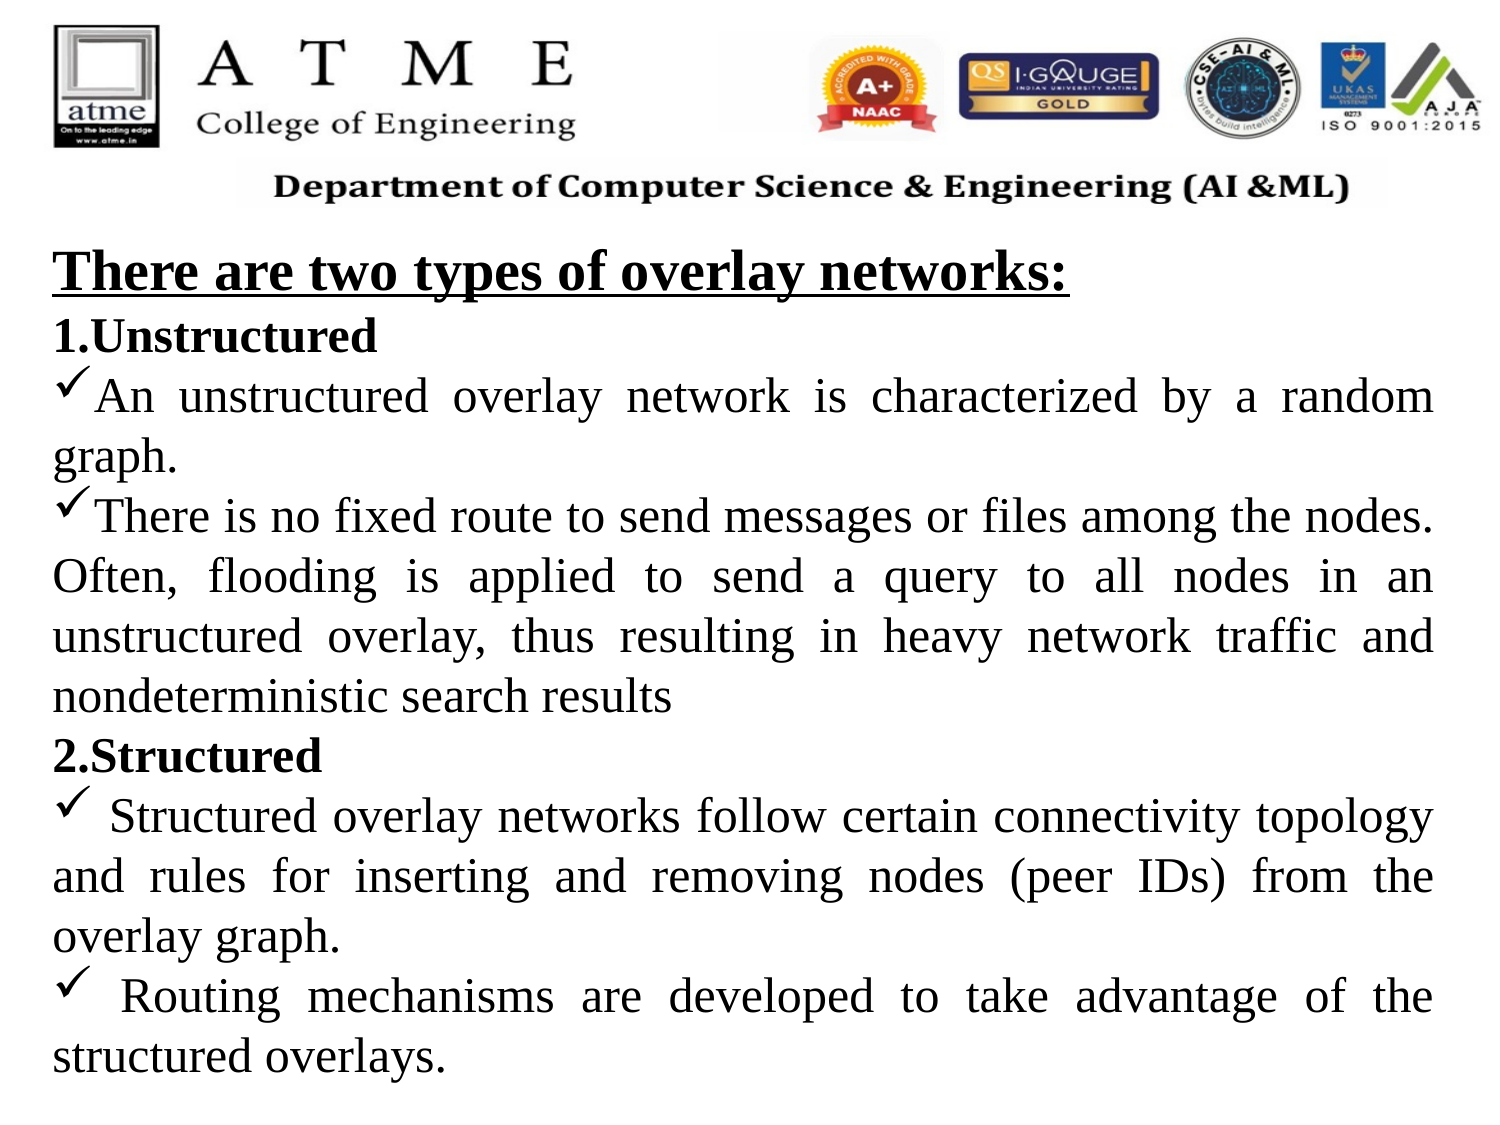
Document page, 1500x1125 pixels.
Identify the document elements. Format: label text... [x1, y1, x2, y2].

picture [24, 0, 1500, 226]
text_box There are two types of overlay networks: 1.Unstructured An unstructured overlay network is characterized by a random graph. There is no fixed route to send messages or files among the nodes. Often, flooding is applied to send a query to all nodes in an unstructured overlay, thus resulting in heavy network traffic and nondeterministic search results 2.Structured Structured overlay networks follow certain connectivity topology and rules for inserting and removing nodes (peer IDs) from the overlay graph. Routing mechanisms are developed to take advantage of the structured overlays. [37, 234, 1450, 1090]
